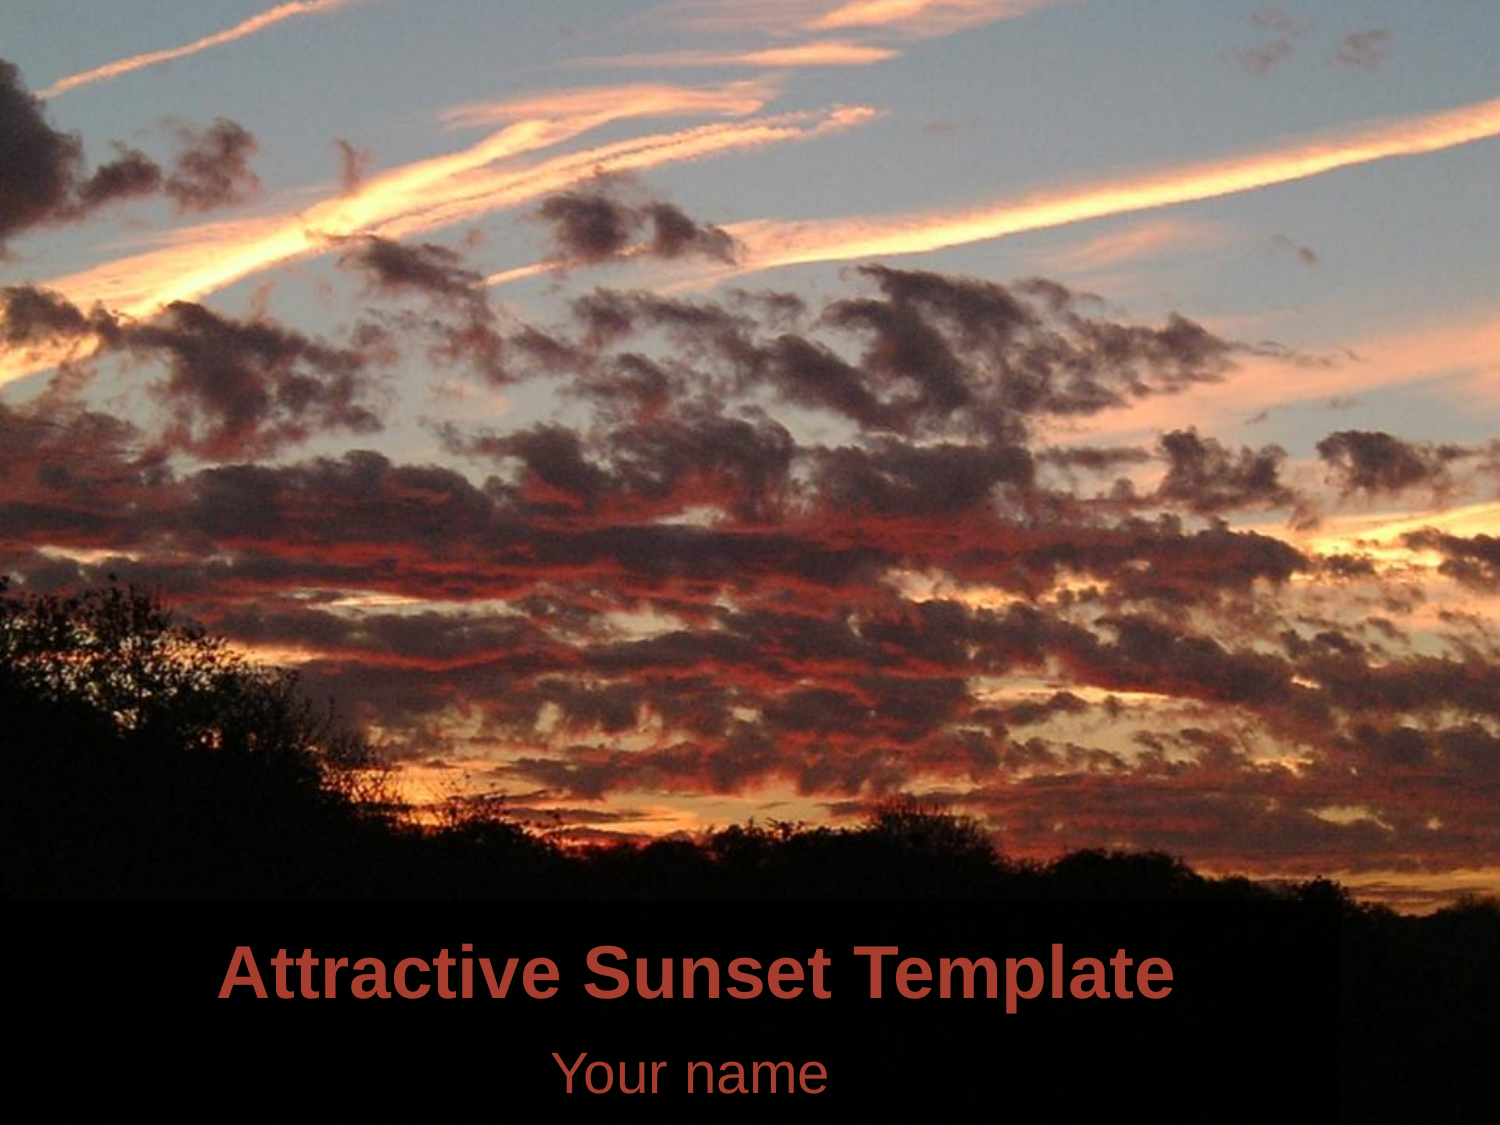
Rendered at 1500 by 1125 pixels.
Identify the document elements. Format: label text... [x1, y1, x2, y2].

subtitle Your name [165, 1028, 1216, 1107]
title Attractive Sunset Template [59, 909, 1335, 1029]
picture [0, 0, 1500, 1125]
